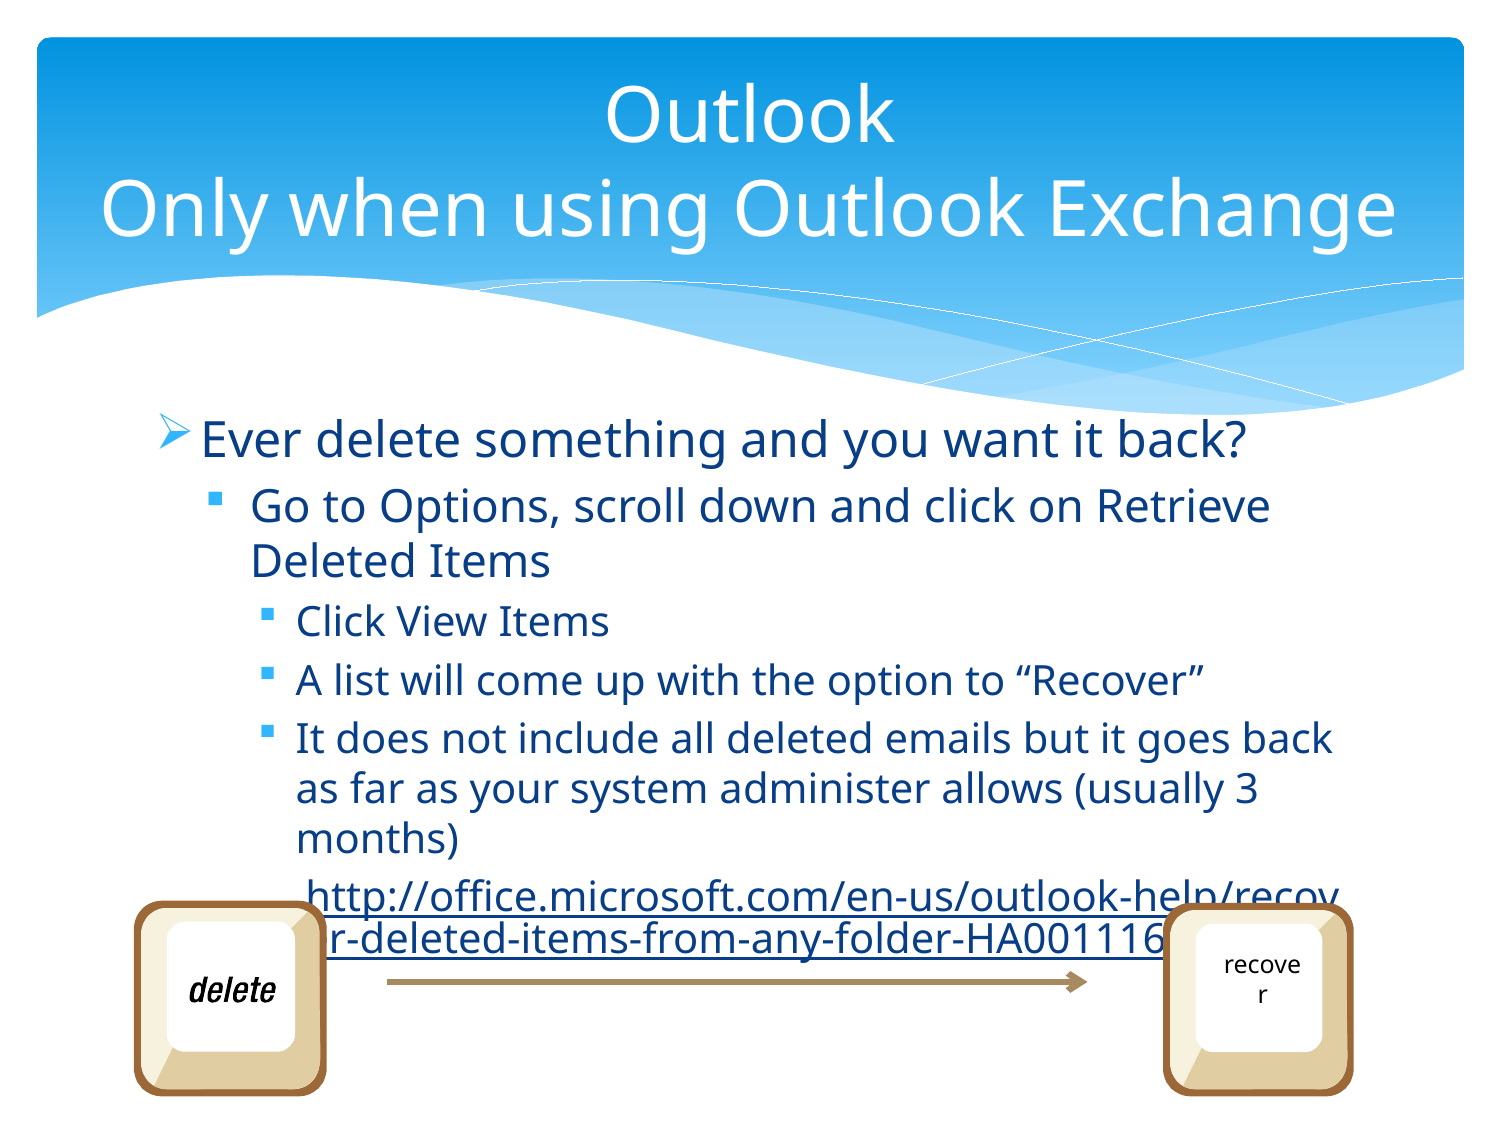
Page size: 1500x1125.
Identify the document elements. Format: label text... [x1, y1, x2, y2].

list Ever delete something and you want it back? Go to Options, scroll down and click on Retrieve Deleted Items Click View Items A list will come up with the option to “Recover” It does not include all deleted emails but it goes back as far as your system administer allows (usually 3 months) http://office.microsoft.com/en-us/outlook-help/recover-deleted-items-from-any-folder-HA001116528.aspx [140, 399, 1356, 966]
picture [133, 899, 328, 1098]
title Outlook Only when using Outlook Exchange [75, 55, 1425, 261]
picture [1162, 901, 1355, 1098]
